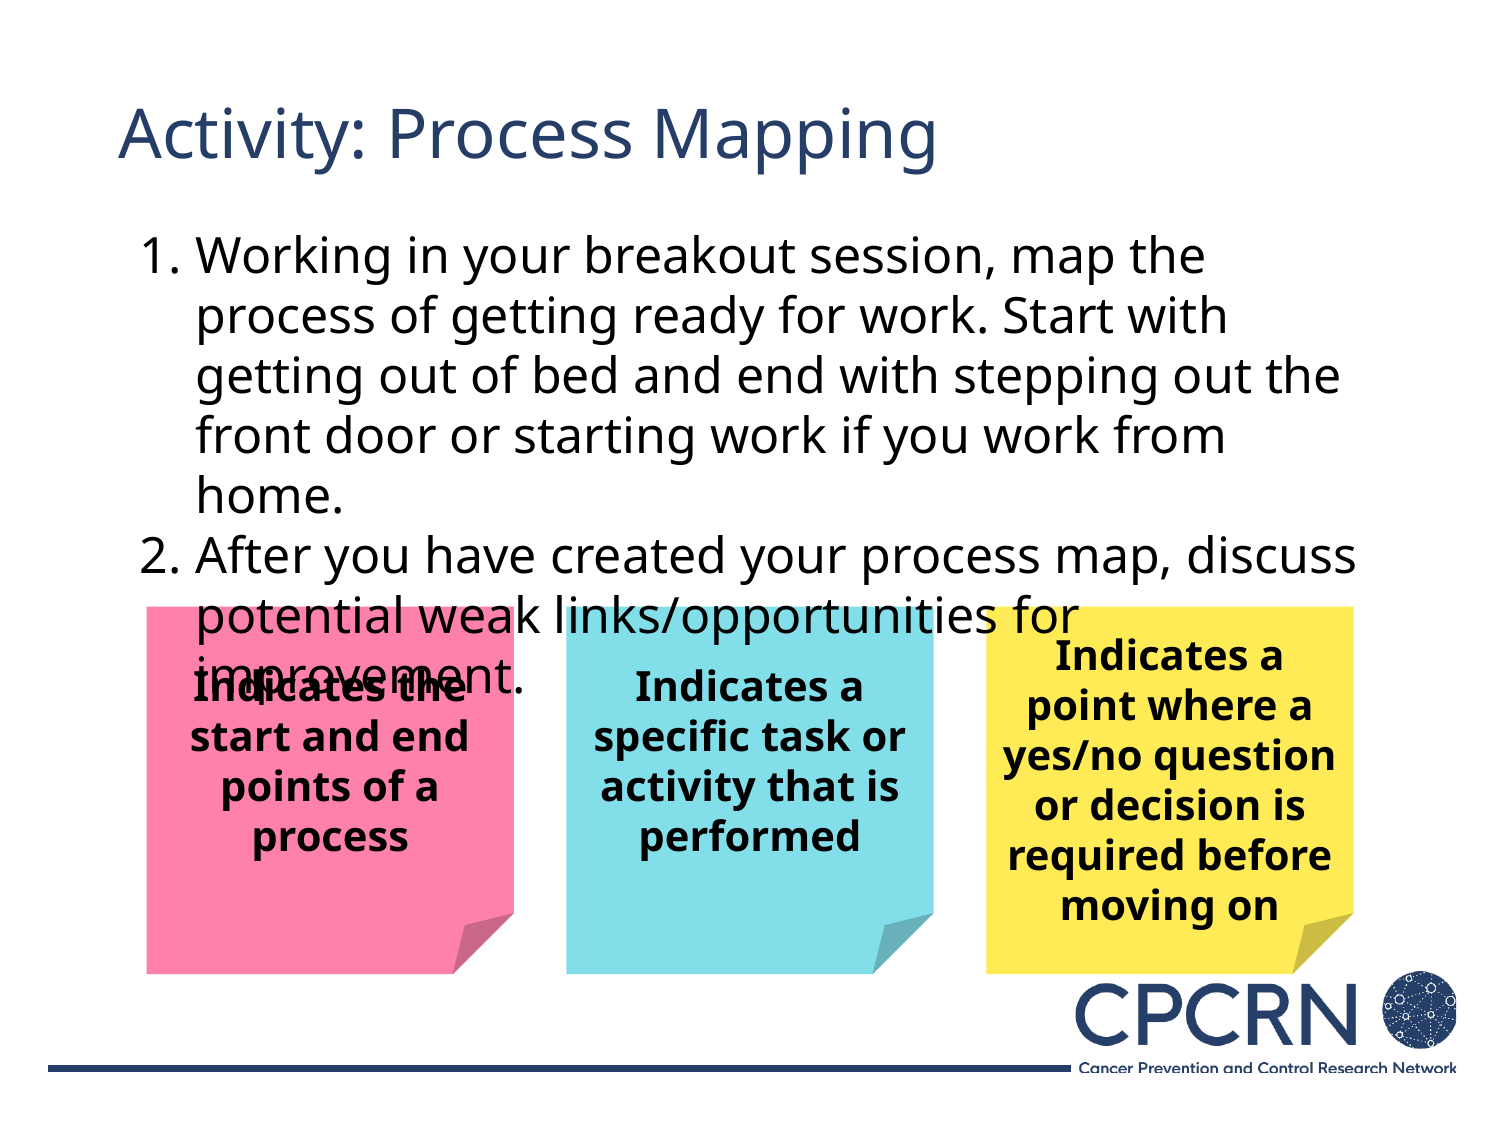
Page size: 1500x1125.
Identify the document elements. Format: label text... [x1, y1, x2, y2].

text_box Indicates the start and end points of a process [145, 802, 516, 975]
text_box Working in your breakout session, map the process of getting ready for work. Start with getting out of bed and end with stepping out the front door or starting work if you work from home. After you have created your process map, discuss potential weak links/opportunities for improvement. [124, 216, 1376, 802]
title Activity: Process Mapping [103, 42, 1448, 231]
text_box Indicates a specific task or activity that is performed [565, 802, 936, 975]
text_box Indicates a point where a yes/no question or decision is required before moving on [985, 802, 1356, 975]
